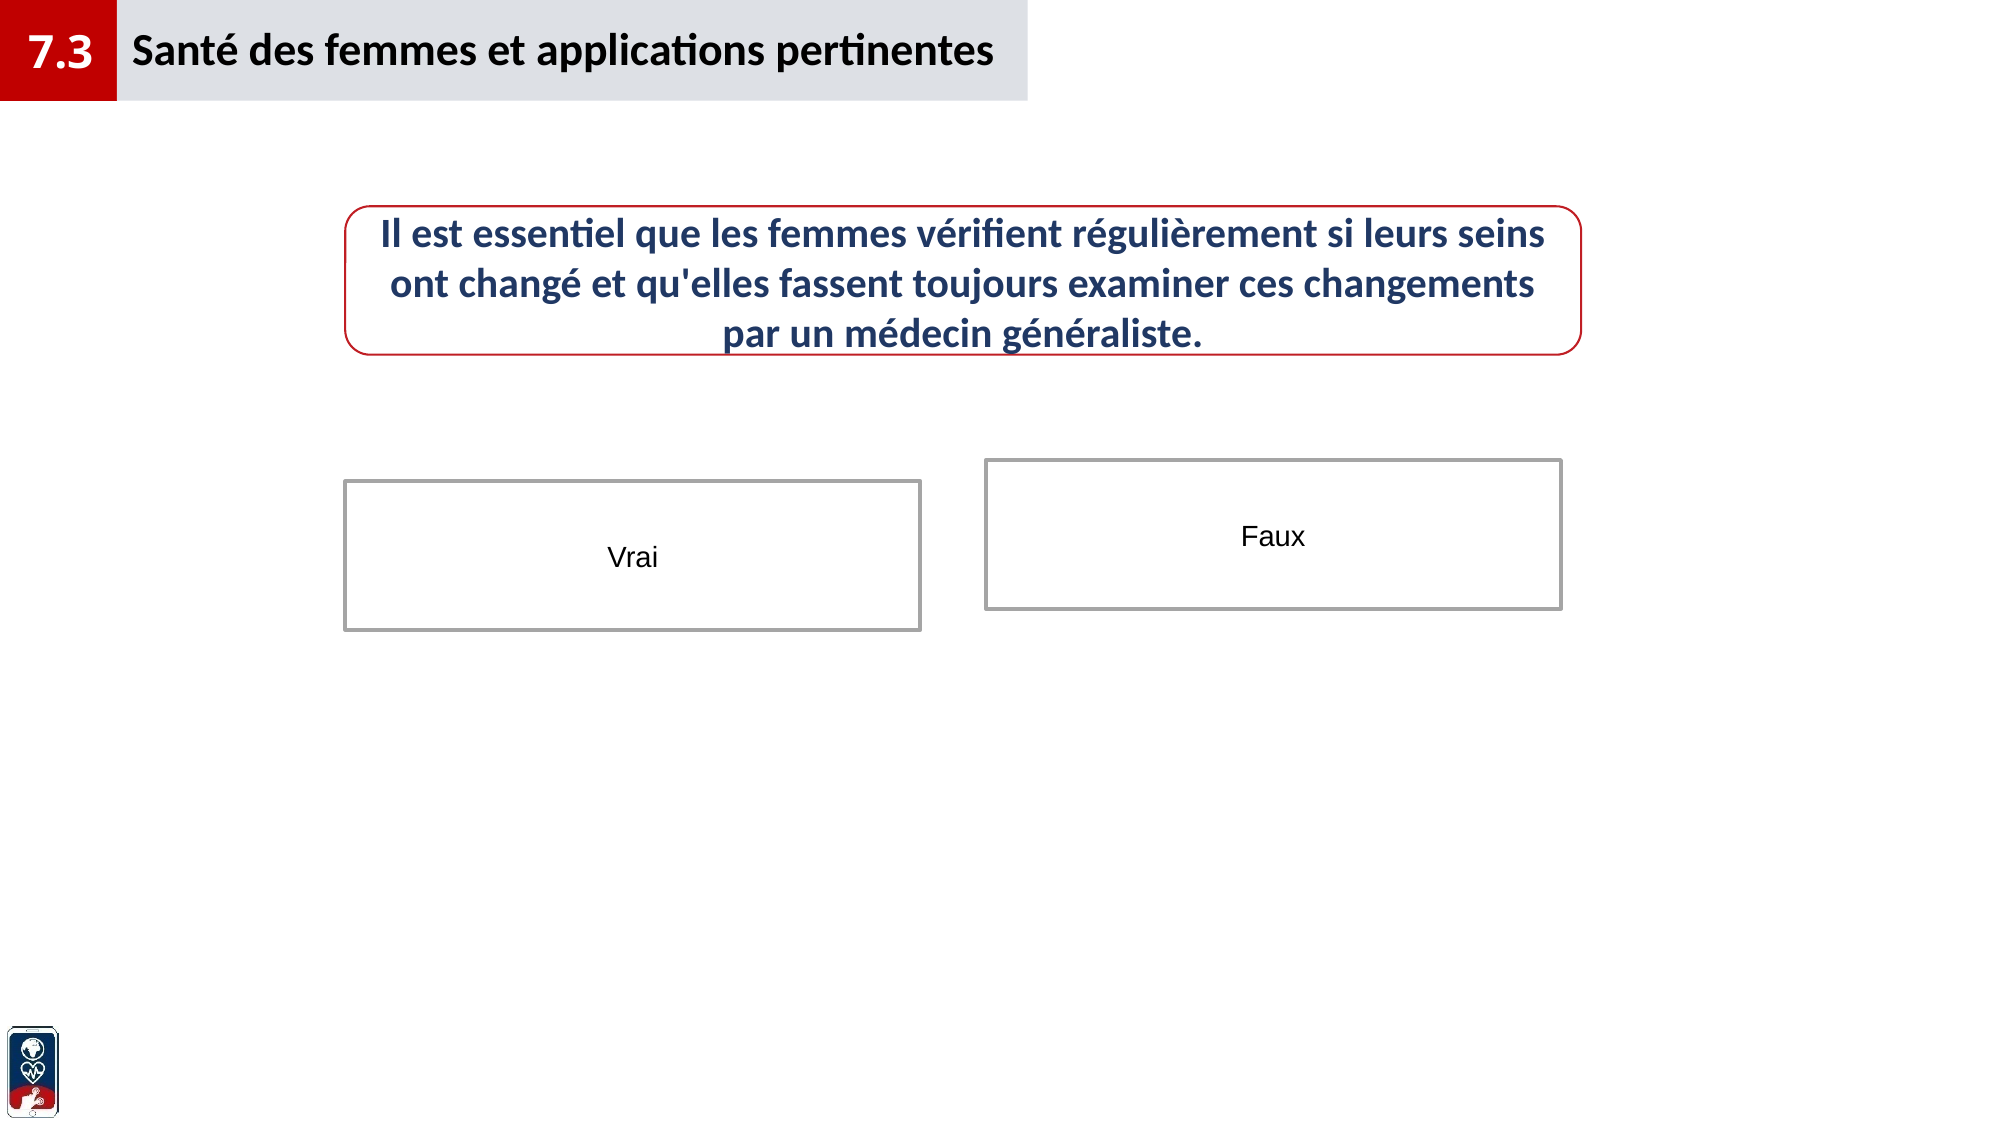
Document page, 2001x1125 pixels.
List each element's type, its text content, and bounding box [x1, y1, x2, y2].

text_box Vrai [343, 479, 922, 632]
text_box 7.3 [13, 14, 117, 86]
text_box Faux [984, 458, 1563, 611]
text_box Il est essentiel que les femmes vérifient régulièrement si leurs seins ont changé et qu'elles fassent toujours examiner ces changements par un médecin généraliste. [345, 206, 1582, 355]
picture [7, 1026, 59, 1118]
text_box [0, 0, 116, 101]
text_box Santé des femmes et applications pertinentes [116, 0, 1028, 101]
